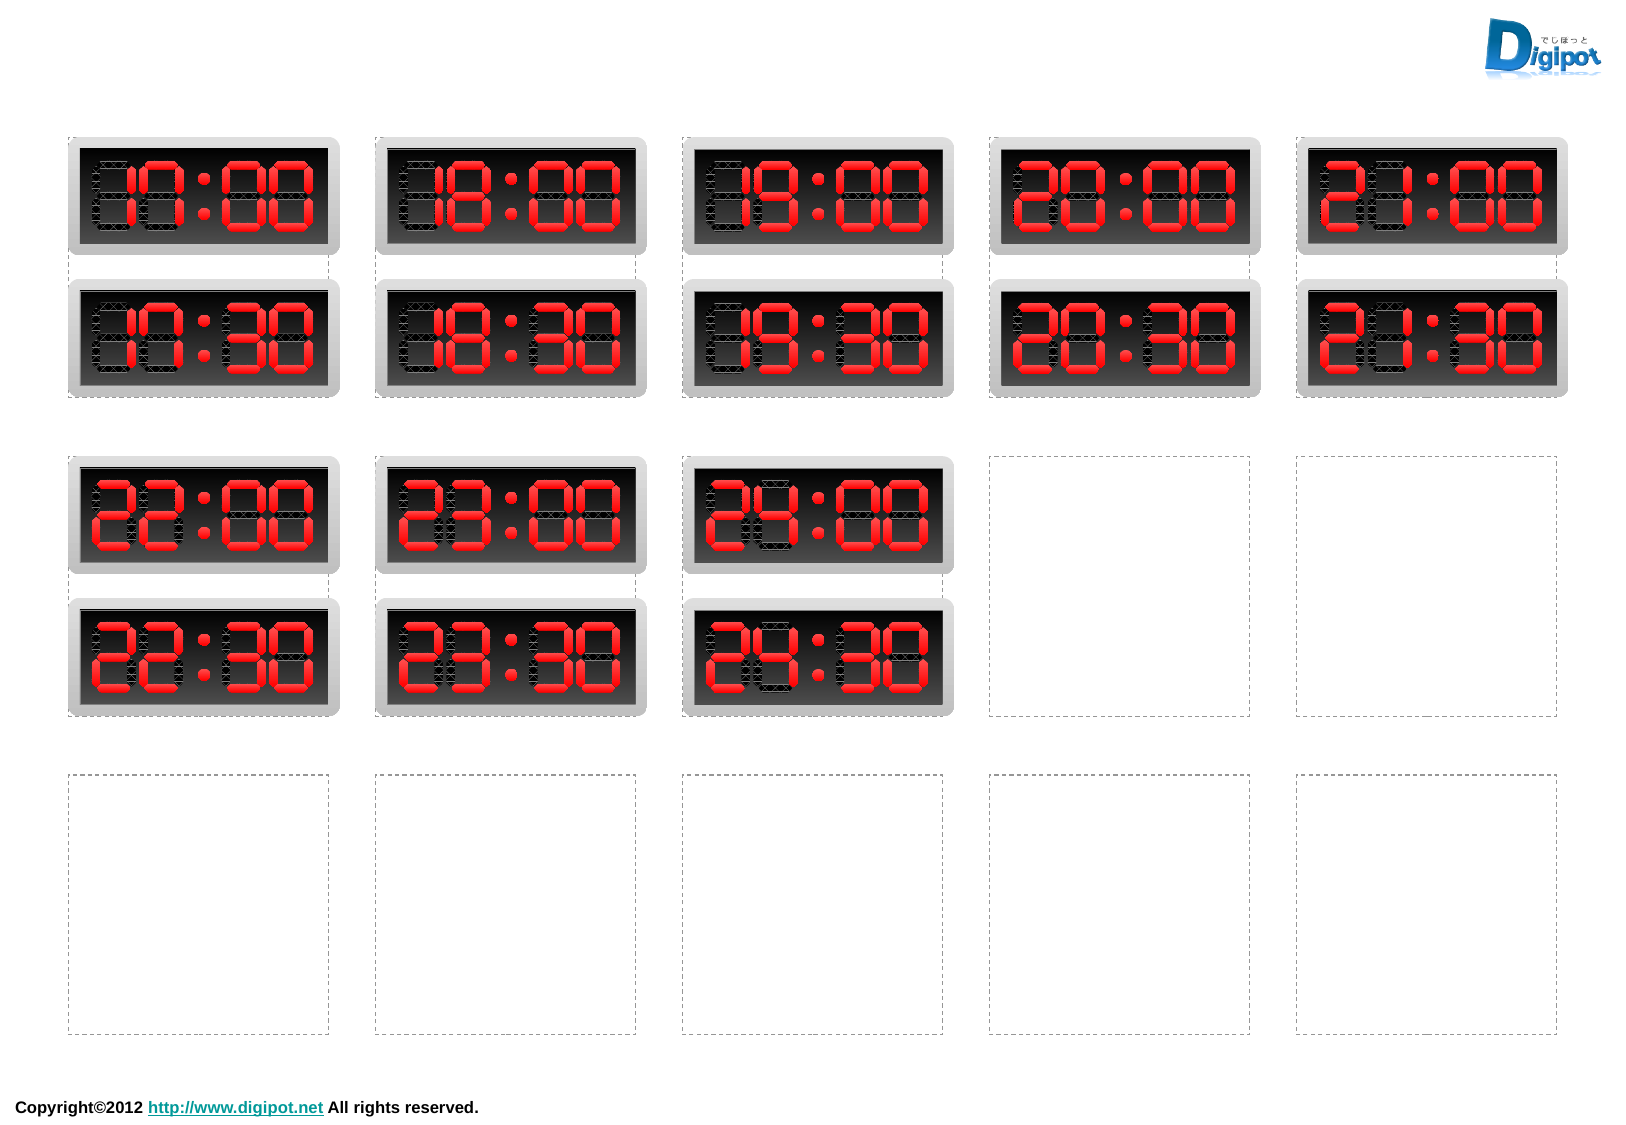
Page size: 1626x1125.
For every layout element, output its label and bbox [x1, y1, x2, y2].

text_box [375, 455, 648, 575]
text_box [1296, 136, 1569, 256]
text_box [68, 136, 340, 256]
text_box [375, 597, 648, 717]
picture [1485, 18, 1602, 82]
text_box [68, 455, 340, 575]
text_box [682, 137, 955, 256]
text_box [68, 278, 340, 398]
text_box [682, 279, 955, 398]
text_box [68, 597, 340, 717]
text_box [682, 456, 955, 575]
text_box [682, 598, 955, 717]
text_box [989, 137, 1262, 256]
text_box [1296, 278, 1569, 398]
text_box [989, 279, 1262, 398]
text_box [375, 136, 648, 256]
text_box [375, 278, 648, 398]
